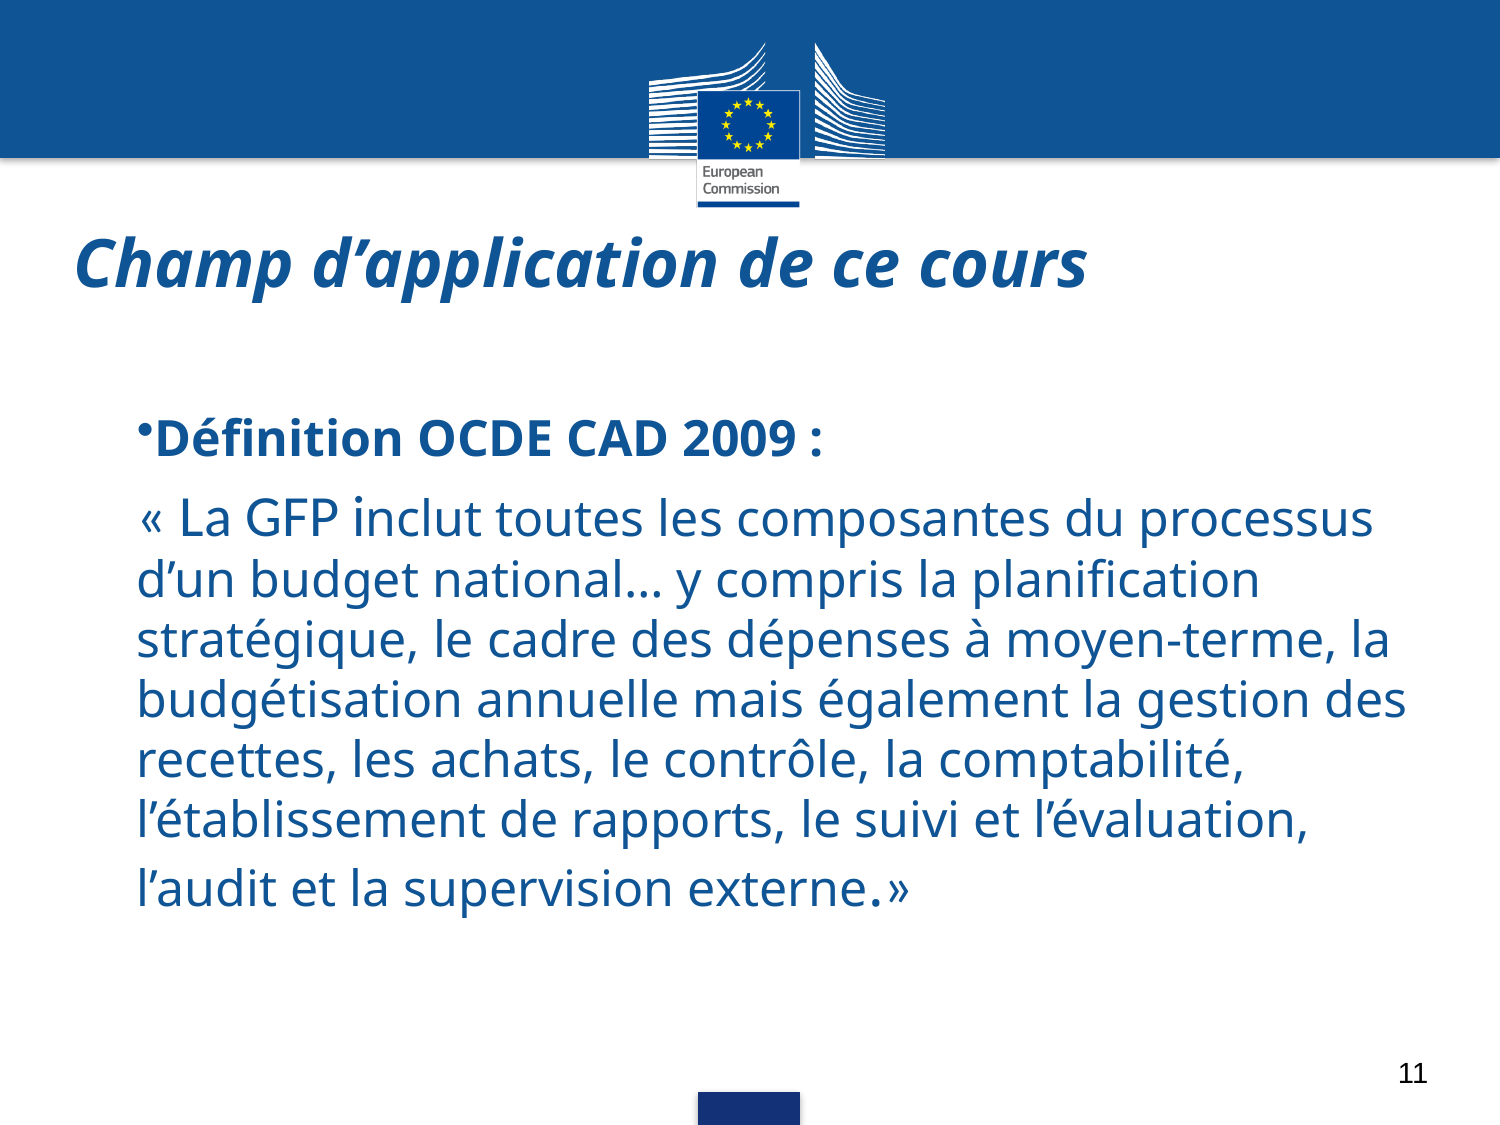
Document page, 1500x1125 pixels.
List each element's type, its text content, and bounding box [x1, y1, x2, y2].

picture [649, 42, 885, 184]
title Champ d’application de ce cours [0, 184, 1500, 339]
slide_number 11 [1382, 1046, 1500, 1125]
list Définition OCDE CAD 2009 : « La GFP inclut toutes les composantes du processus d’un budget national… y compris la planification stratégique, le cadre des dépenses à moyen-terme, la budgétisation annuelle mais également la gestion des recettes, les achats, le contrôle, la comptabilité, l’établissement de rapports, le suivi et l’évaluation, l’audit et la supervision externe.» [46, 398, 1433, 1055]
